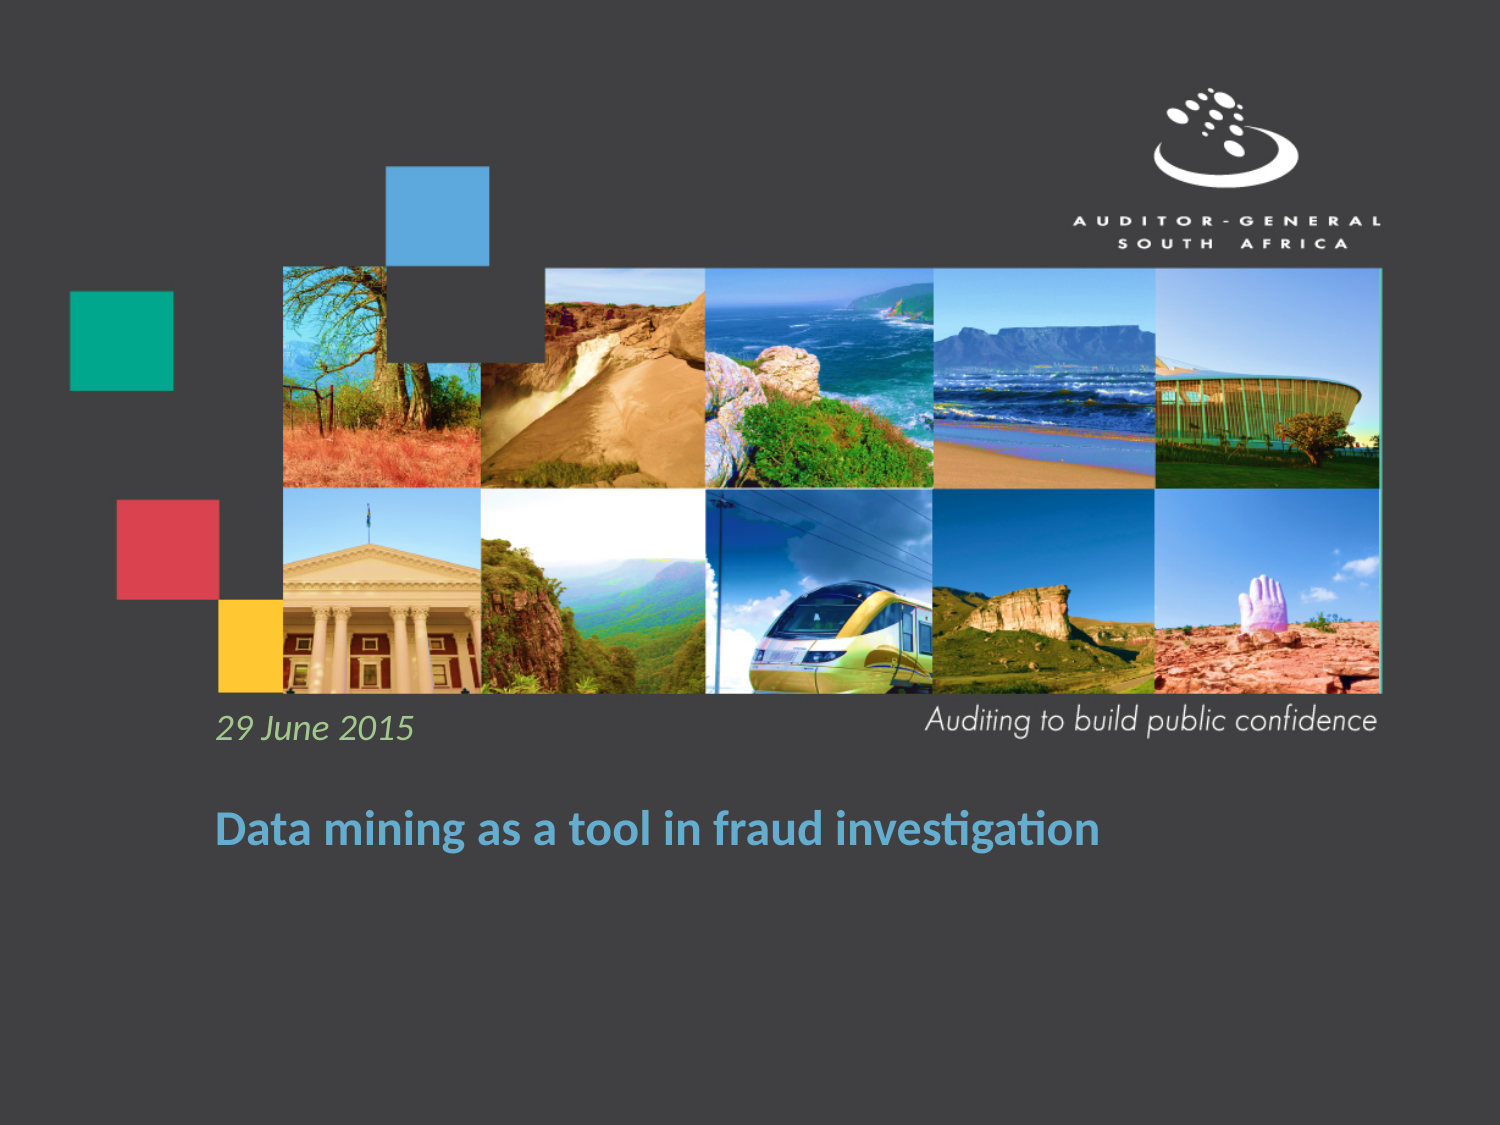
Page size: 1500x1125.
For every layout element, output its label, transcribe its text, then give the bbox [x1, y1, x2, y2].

picture [0, 0, 1500, 1125]
text_box 29 June 2015 [200, 695, 688, 750]
title Data mining as a tool in fraud investigation [200, 787, 1363, 875]
